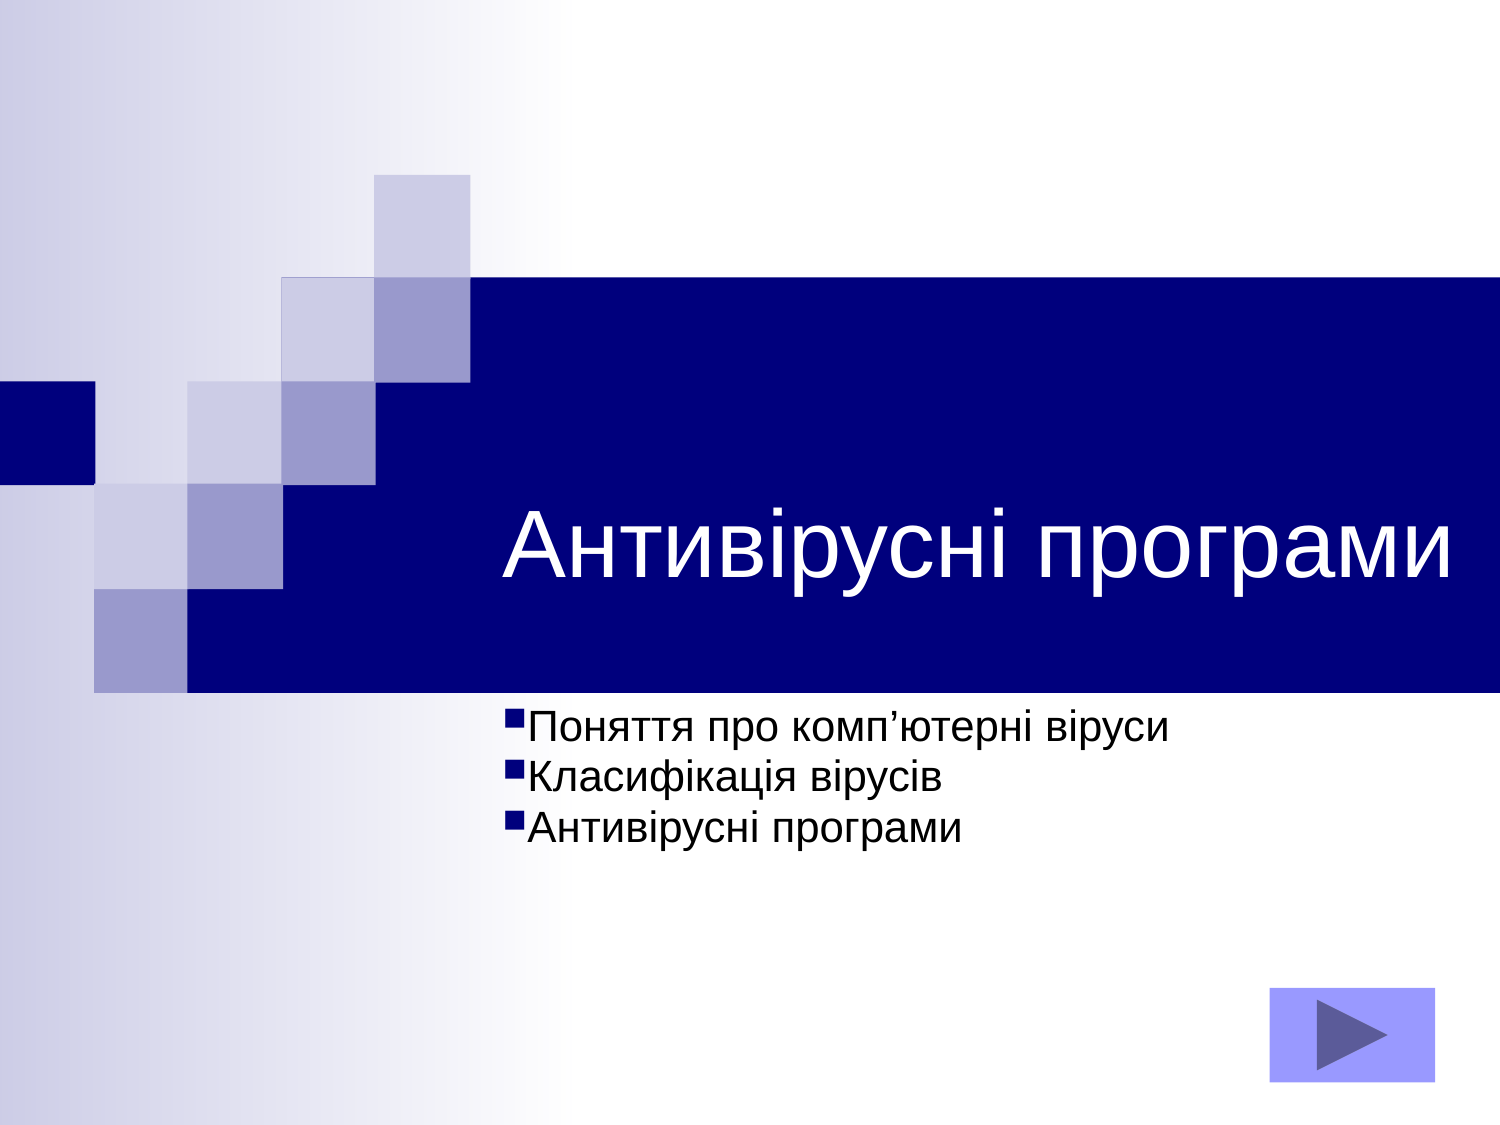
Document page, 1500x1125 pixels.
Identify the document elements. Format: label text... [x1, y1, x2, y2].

subtitle Поняття про комп’ютерні віруси Класифікація вірусів Антивірусні програми [487, 699, 1476, 988]
title Антивірусні програми [487, 299, 1476, 663]
text_box [1269, 987, 1436, 1083]
